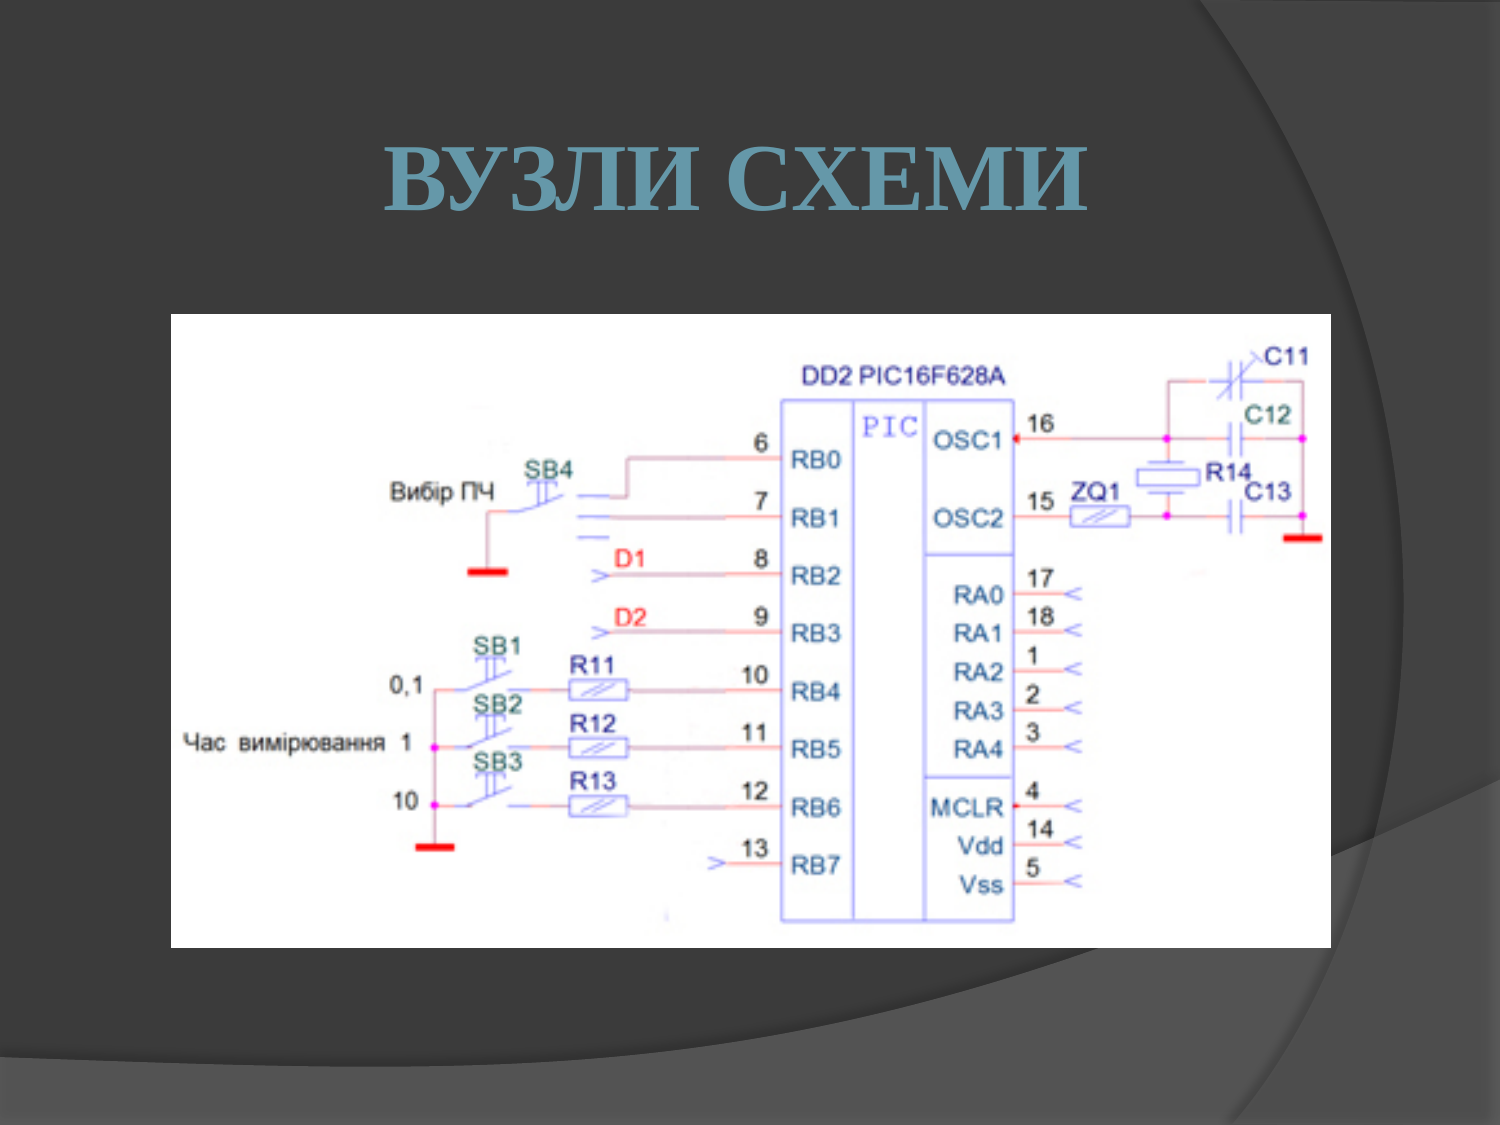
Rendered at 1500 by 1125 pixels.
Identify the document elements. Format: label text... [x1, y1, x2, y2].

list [170, 314, 1332, 948]
title Вузли схеми [123, 78, 1349, 266]
